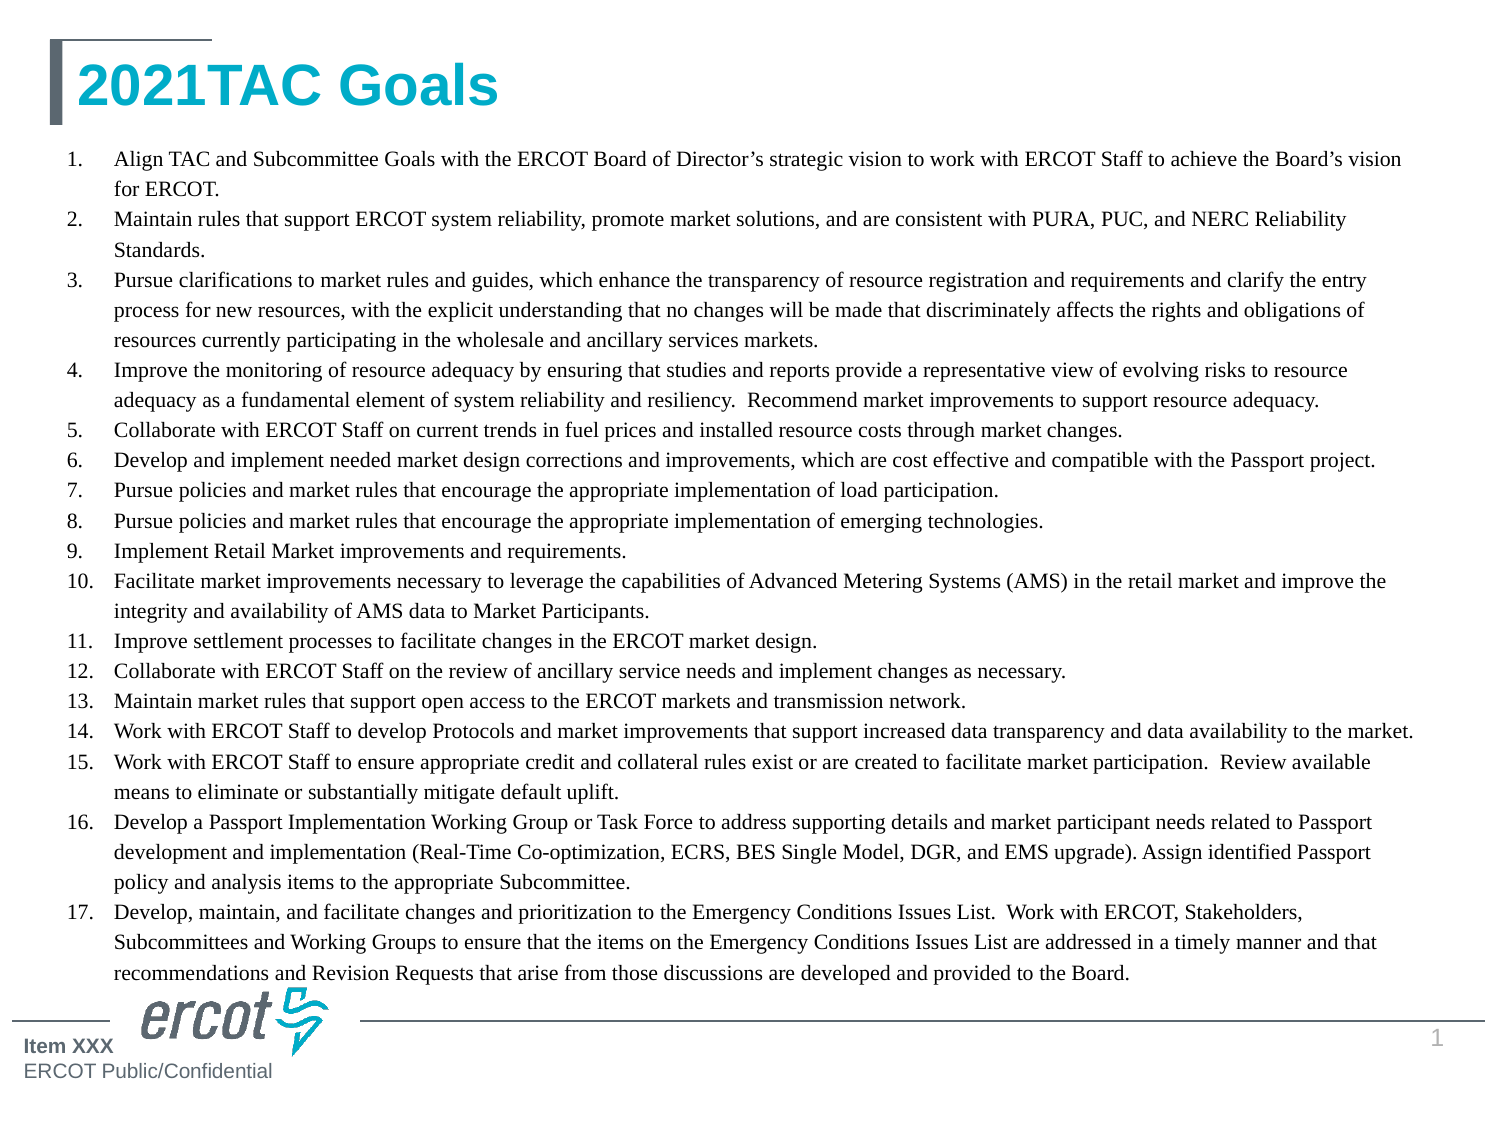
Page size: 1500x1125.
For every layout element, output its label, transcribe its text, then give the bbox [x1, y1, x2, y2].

title 2021TAC Goals [62, 39, 1450, 134]
slide_number 1 [1438, 1012, 1488, 1062]
text_box Align TAC and Subcommittee Goals with the ERCOT Board of Director’s strategic vision to work with ERCOT Staff to achieve the Board’s vision for ERCOT. Maintain rules that support ERCOT system reliability, promote market solutions, and are consistent with PURA, PUC, and NERC Reliability Standards. Pursue clarifications to market rules and guides, which enhance the transparency of resource registration and requirements and clarify the entry process for new resources, with the explicit understanding that no changes will be made that discriminately affects the rights and obligations of resources currently participating in the wholesale and ancillary services markets. Improve the monitoring of resource adequacy by ensuring that studies and reports provide a representative view of evolving risks to resource adequacy as a fundamental element of system reliability and resiliency. Recommend market improvements to support resource adequacy. Collaborate with ERCOT Staff on current trends in fuel prices and installed resource costs through market changes. Develop and implement needed market design corrections and improvements, which are cost effective and compatible with the Passport project. Pursue policies and market rules that encourage the appropriate implementation of load participation. Pursue policies and market rules that encourage the appropriate implementation of emerging technologies. Implement Retail Market improvements and requirements. Facilitate market improvements necessary to leverage the capabilities of Advanced Metering Systems (AMS) in the retail market and improve the integrity and availability of AMS data to Market Participants. Improve settlement processes to facilitate changes in the ERCOT market design. Collaborate with ERCOT Staff on the review of ancillary service needs and implement changes as necessary. Maintain market rules that support open access to the ERCOT markets and transmission network. Work with ERCOT Staff to develop Protocols and market improvements that support increased data transparency and data availability to the market. Work with ERCOT Staff to ensure appropriate credit and collateral rules exist or are created to facilitate market participation. Review available means to eliminate or substantially mitigate default uplift. Develop a Passport Implementation Working Group or Task Force to address supporting details and market participant needs related to Passport development and implementation (Real-Time Co-optimization, ECRS, BES Single Model, DGR, and EMS upgrade). Assign identified Passport policy and analysis items to the appropriate Subcommittee. Develop, maintain, and facilitate changes and prioritization to the Emergency Conditions Issues List. Work with ERCOT, Stakeholders, Subcommittees and Working Groups to ensure that the items on the Emergency Conditions Issues List are addressed in a timely manner and that recommendations and Revision Requests that arise from those discussions are developed and provided to the Board. [52, 133, 1438, 1125]
